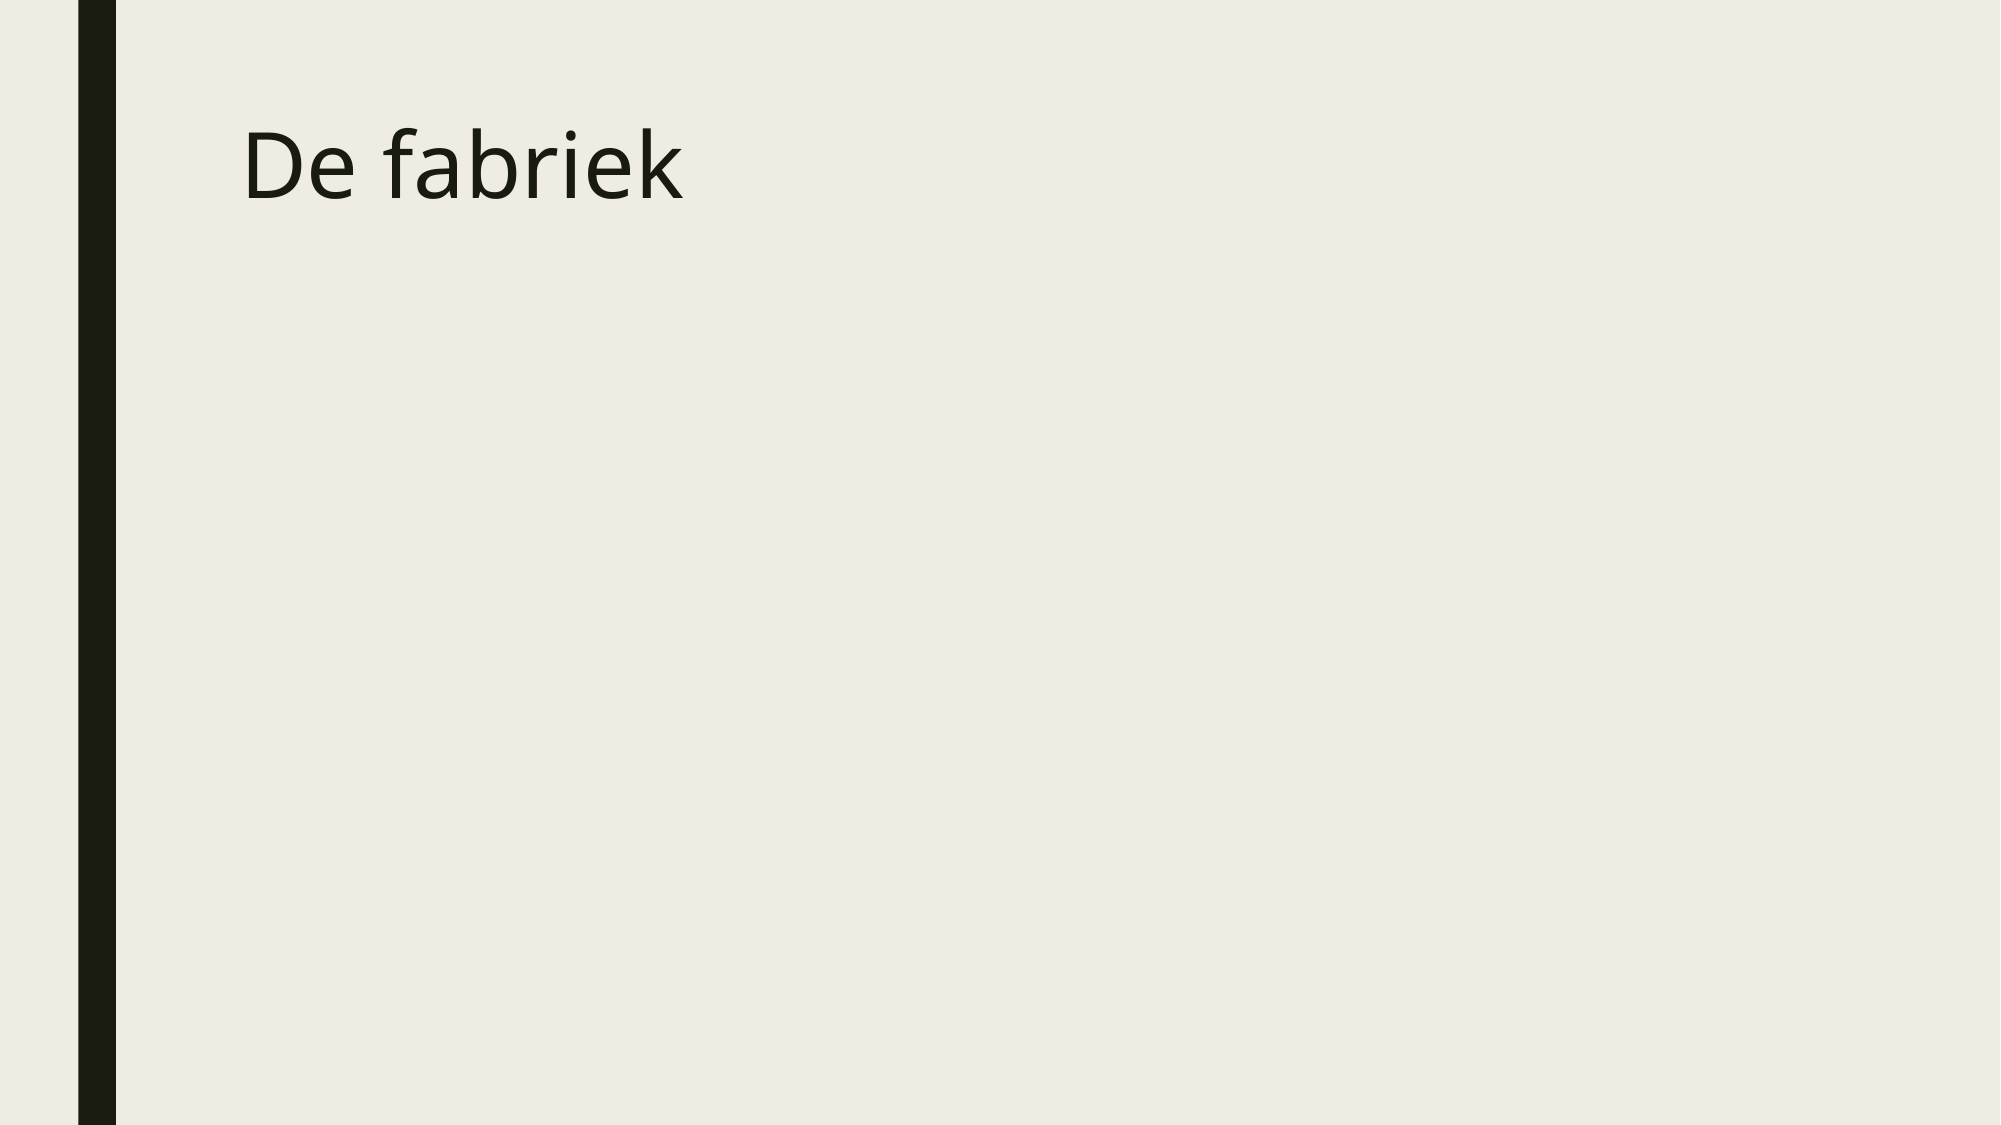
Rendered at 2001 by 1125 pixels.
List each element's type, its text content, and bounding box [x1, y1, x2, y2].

title De fabriek [225, 112, 1800, 357]
